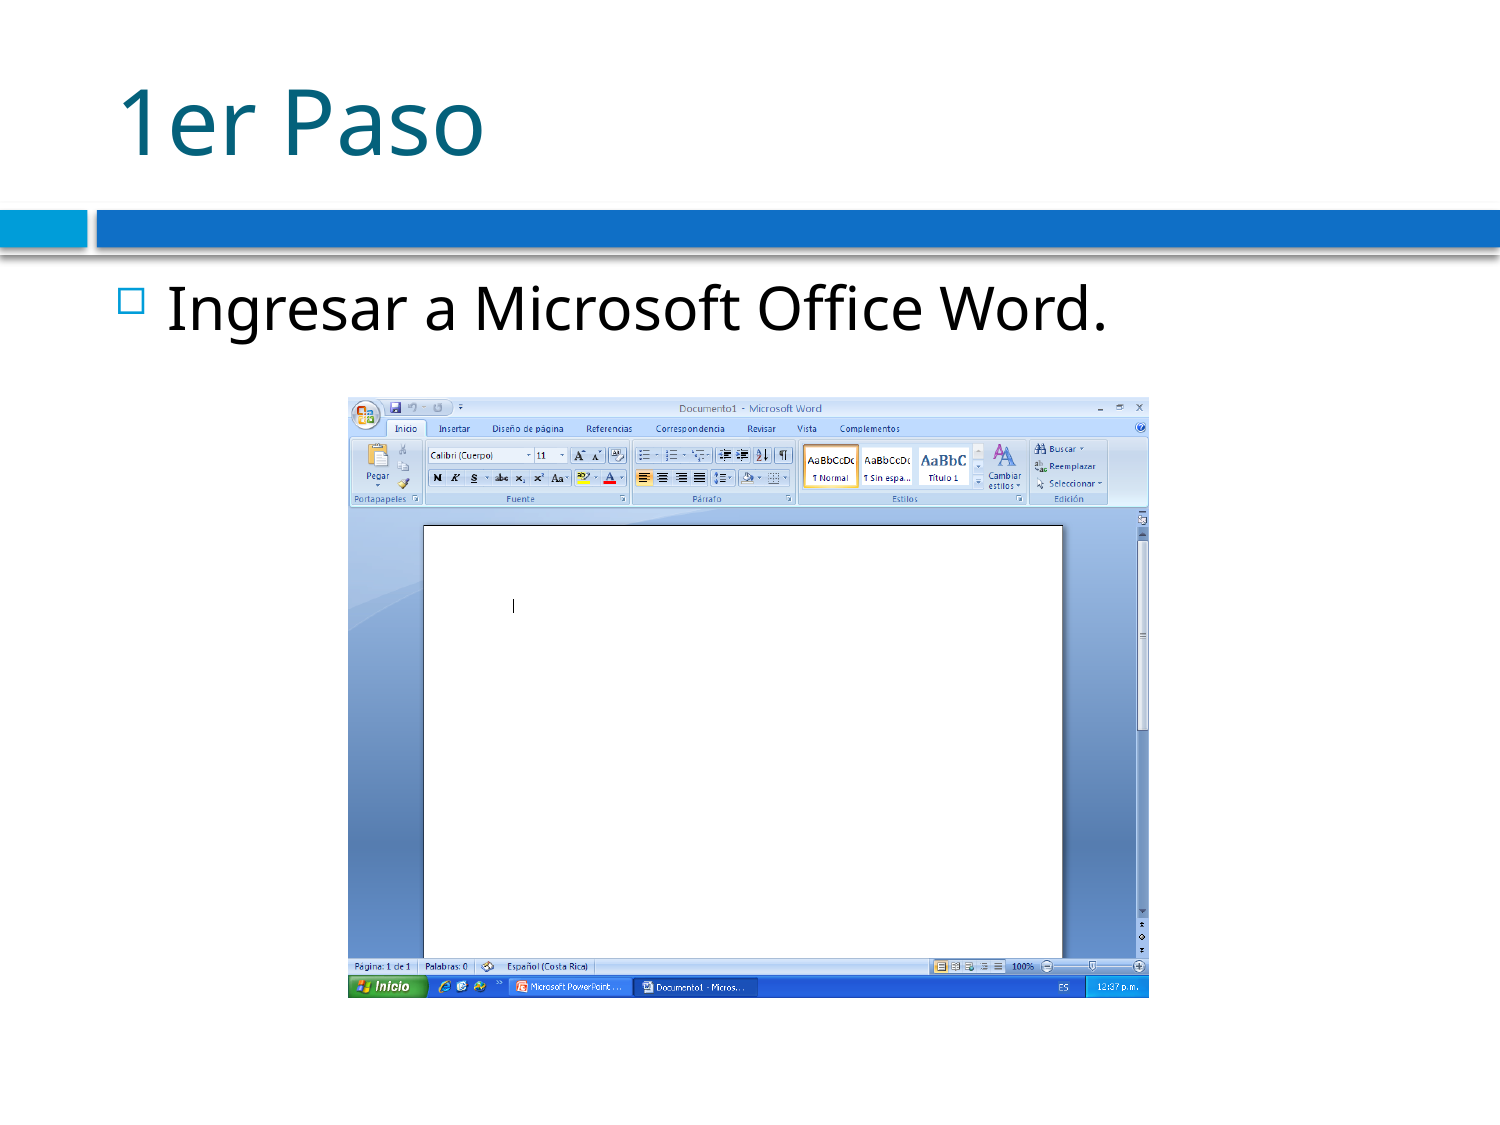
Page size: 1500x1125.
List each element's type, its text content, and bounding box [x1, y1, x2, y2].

list Ingresar a Microsoft Office Word. [100, 262, 1438, 1000]
title 1er Paso [100, 37, 1438, 200]
picture [348, 396, 1149, 998]
